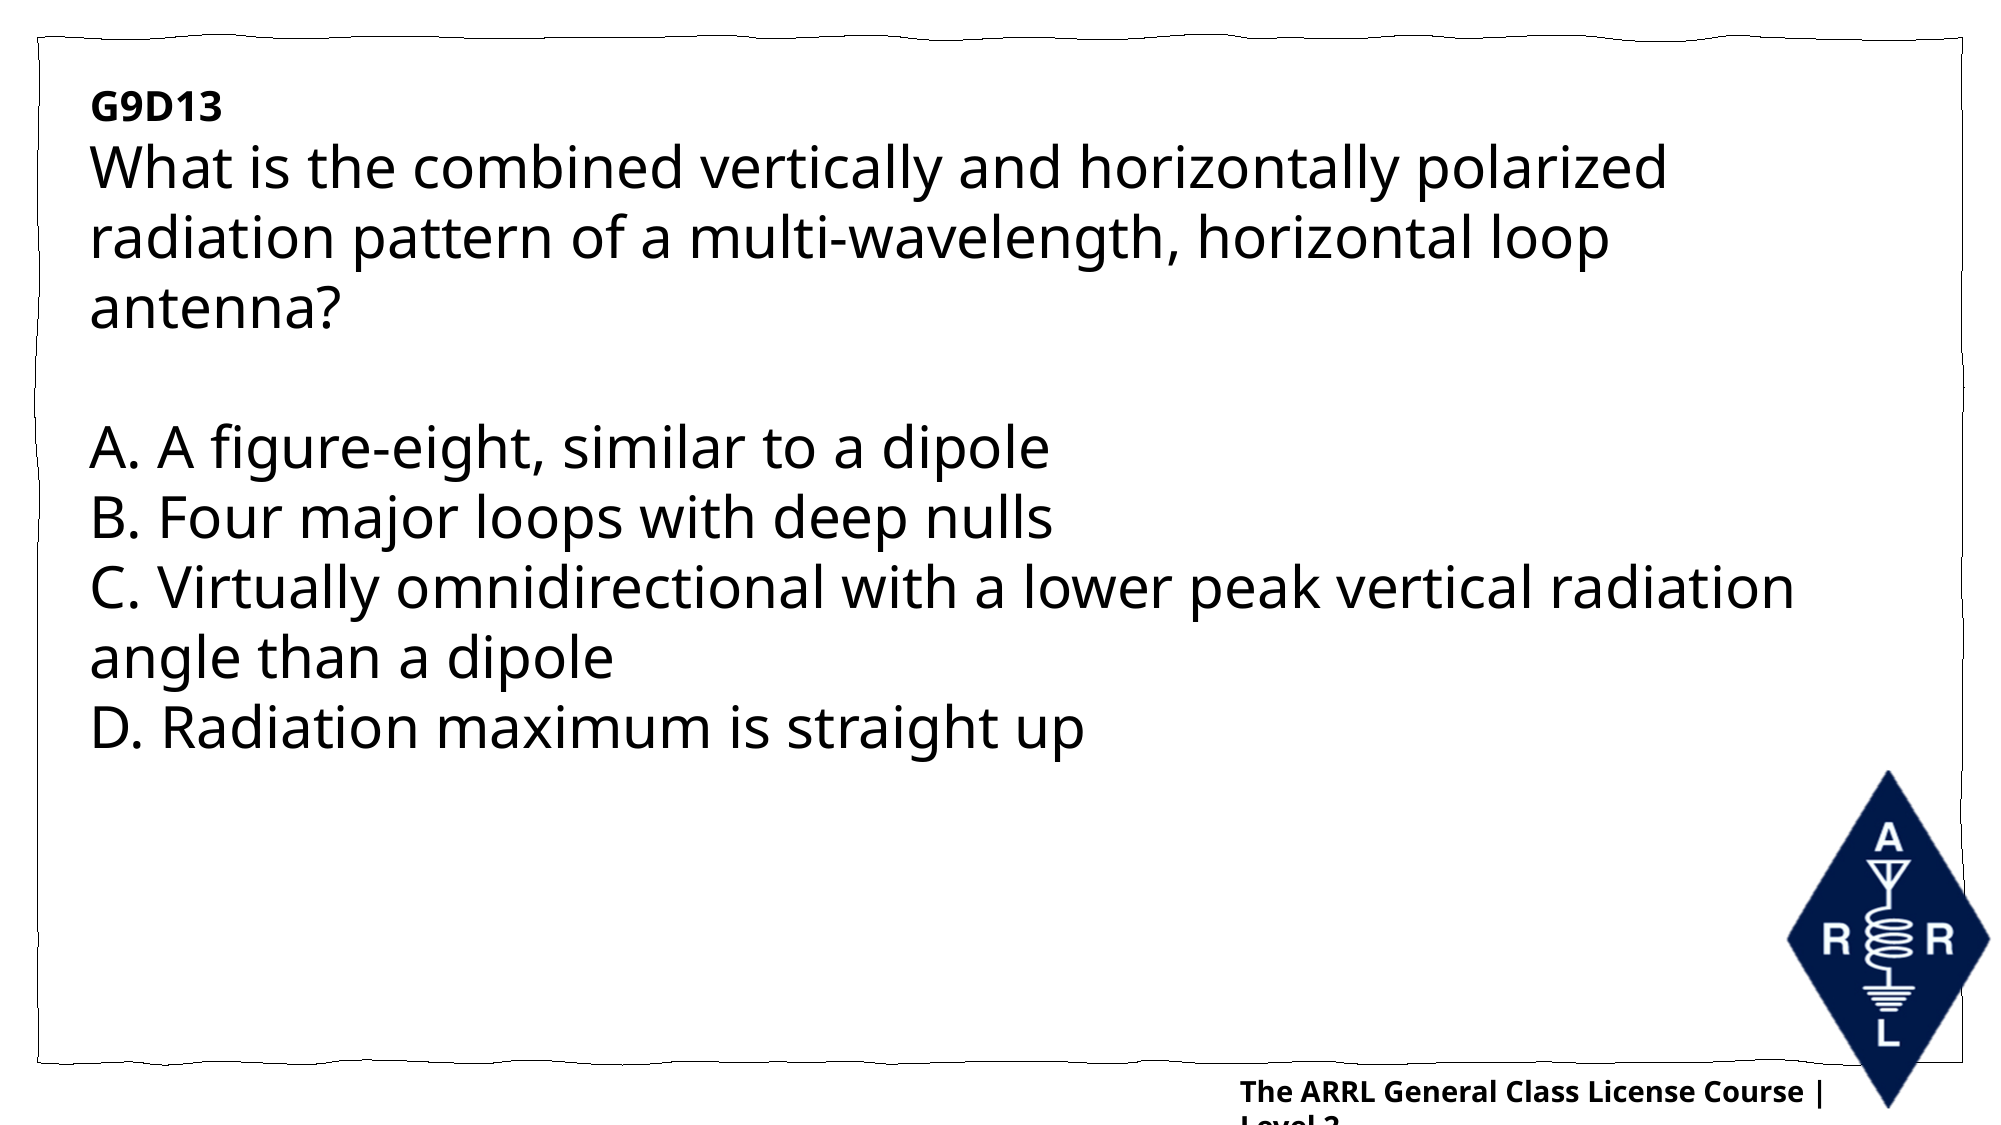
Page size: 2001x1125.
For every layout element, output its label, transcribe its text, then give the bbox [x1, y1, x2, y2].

picture [1773, 752, 1999, 1125]
text_box G9D13 What is the combined vertically and horizontally polarized radiation pattern of a multi-wavelength, horizontal loop antenna? A. A figure-eight, similar to a dipole B. Four major loops with deep nulls C. Virtually omnidirectional with a lower peak vertical radiation angle than a dipole D. Radiation maximum is straight up [75, 72, 1850, 768]
